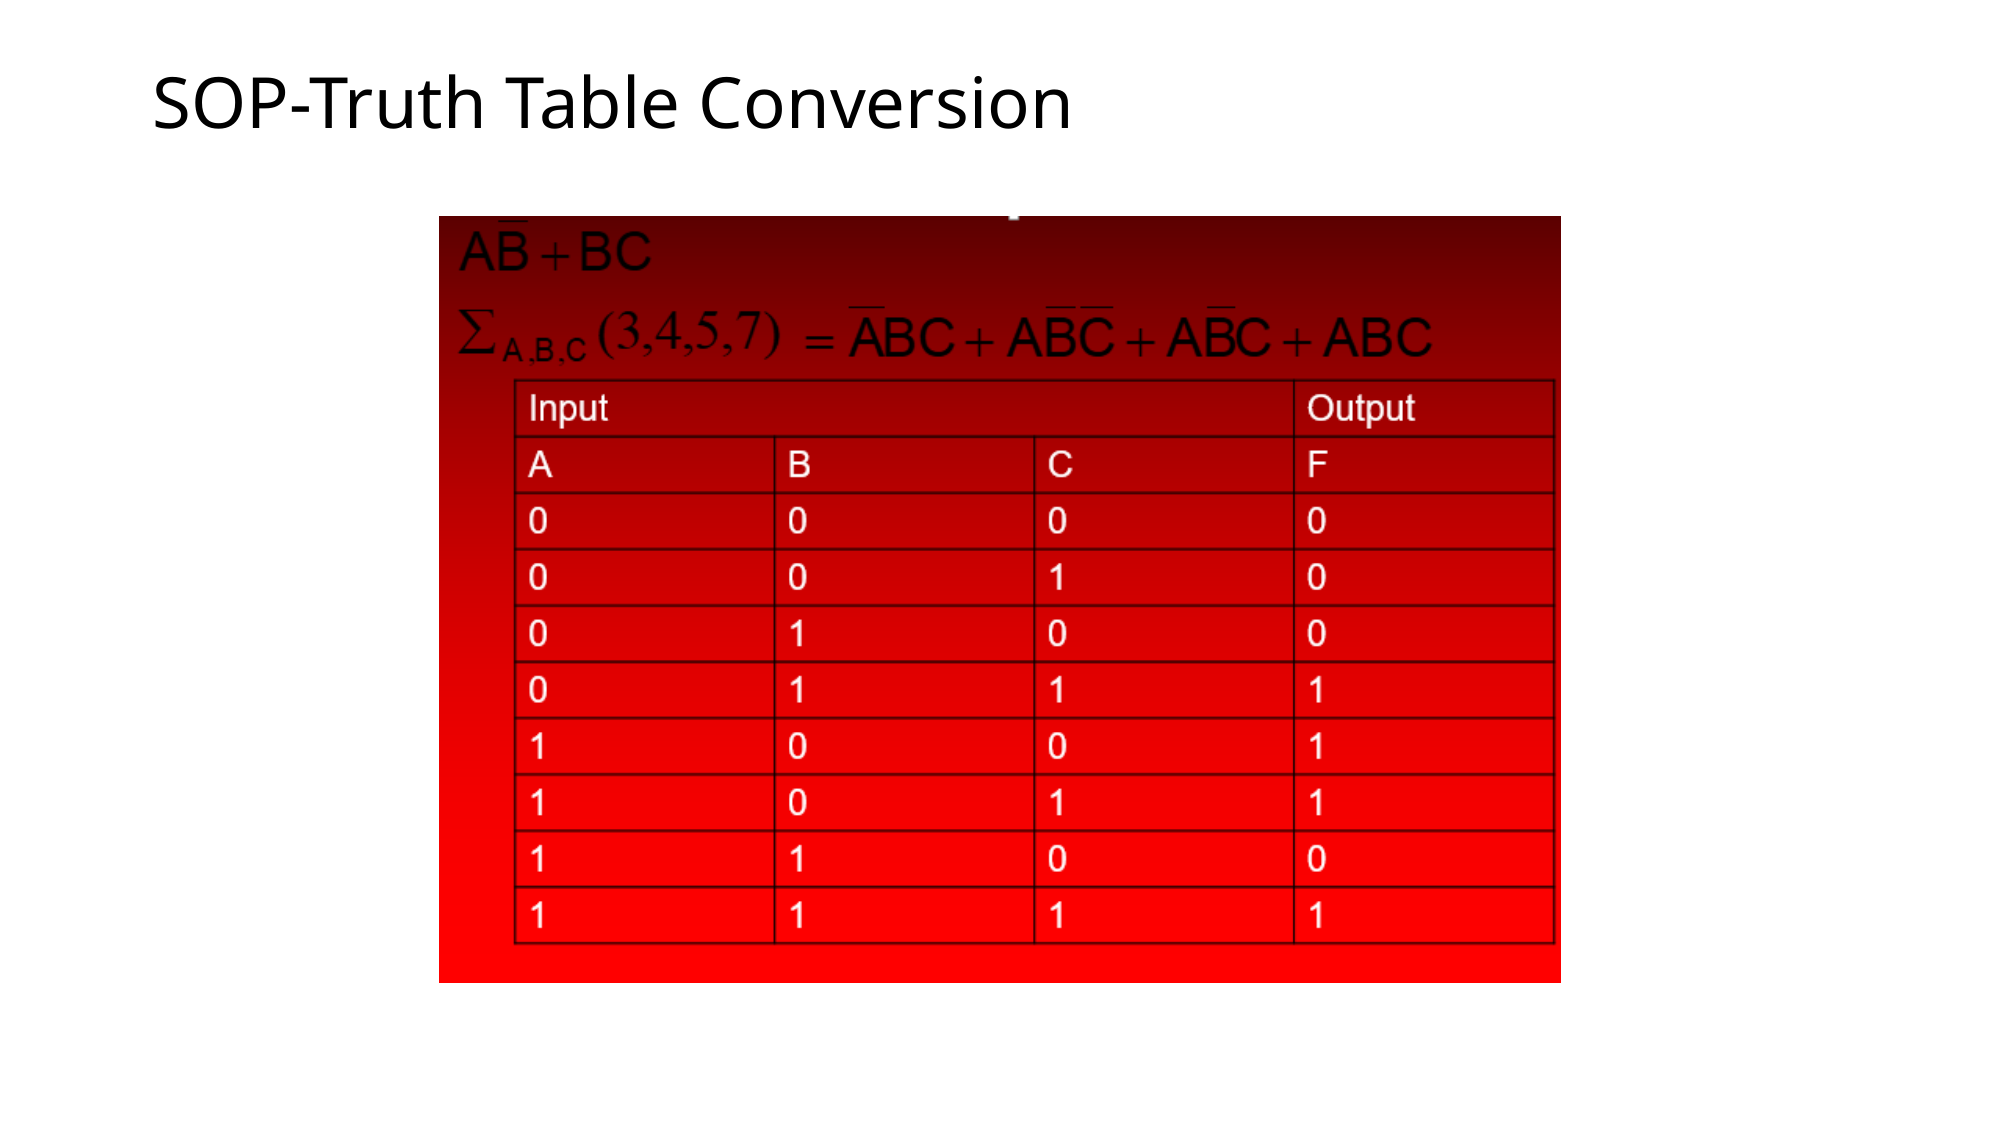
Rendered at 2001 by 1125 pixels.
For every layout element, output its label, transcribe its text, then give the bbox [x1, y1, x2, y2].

title SOP-Truth Table Conversion [137, 59, 1863, 152]
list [439, 216, 1561, 983]
